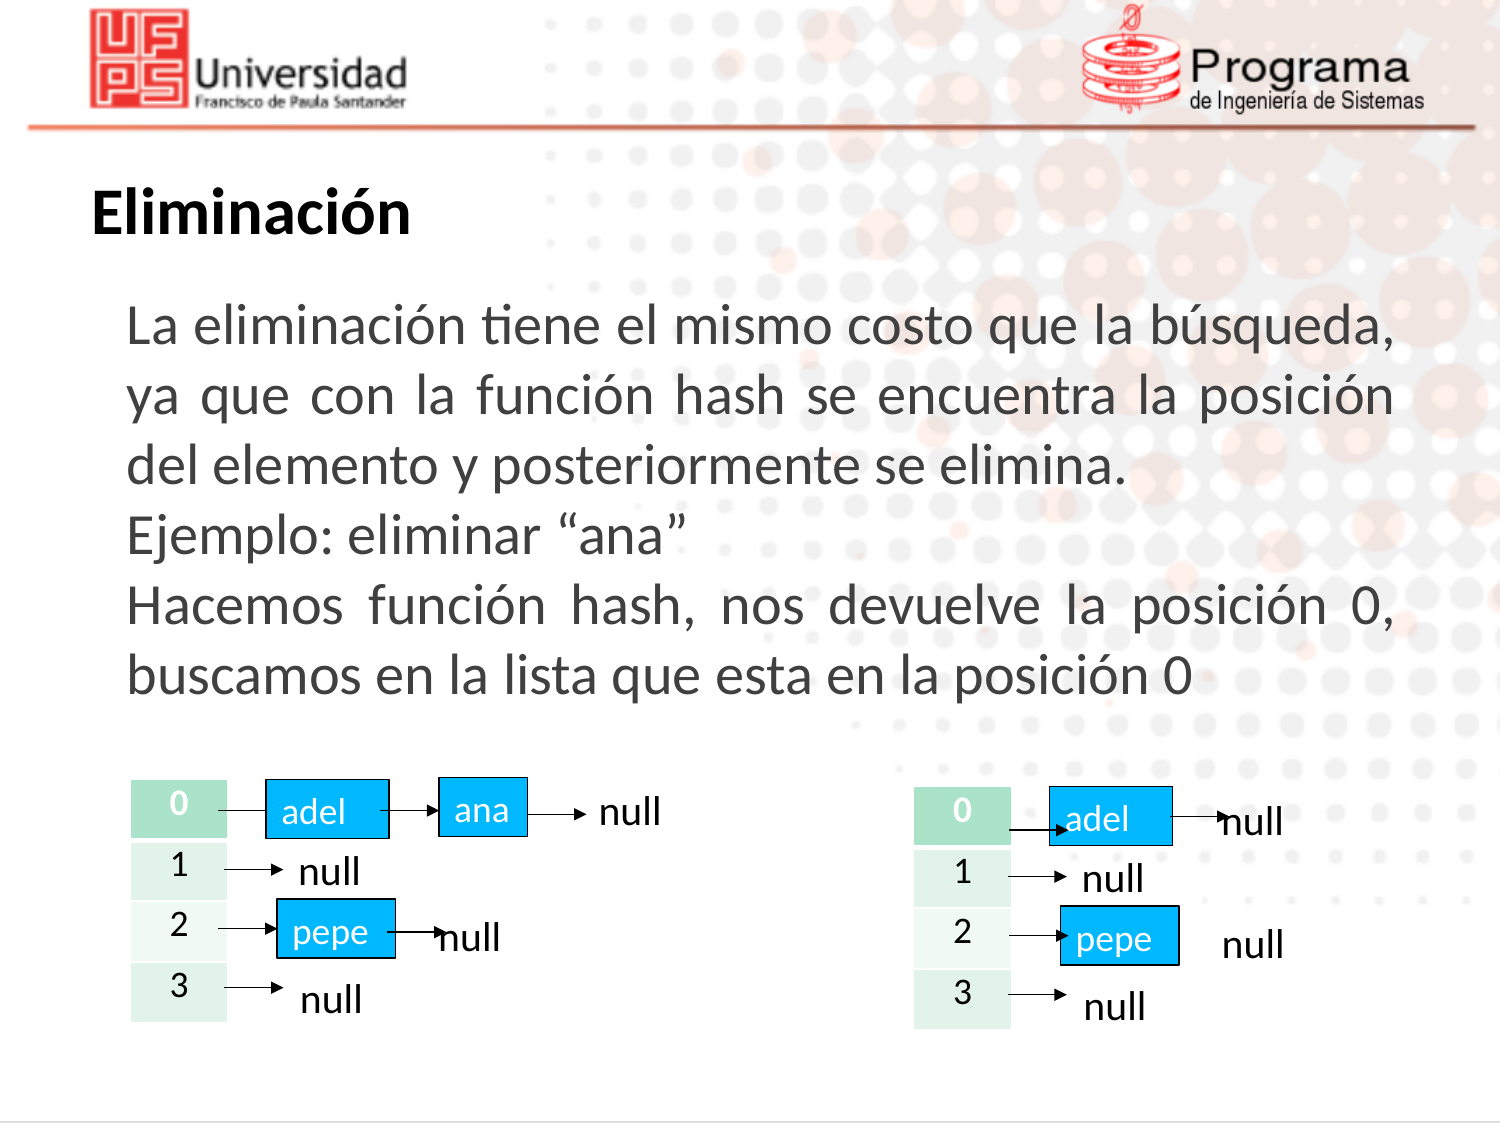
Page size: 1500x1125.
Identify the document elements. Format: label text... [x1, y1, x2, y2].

text_box Eliminación [76, 160, 1447, 256]
text_box [454, 30, 1471, 114]
text_box null [583, 776, 688, 842]
text_box adel [1049, 786, 1173, 846]
text_box null [1068, 971, 1173, 1037]
table_cell 1 [914, 850, 1011, 907]
text_box La eliminación tiene el mismo costo que la búsqueda, ya que con la función hash se encuentra la posición del elemento y posteriormente se elimina. Ejemplo: eliminar “ana” Hacemos función hash, nos devuelve la posición 0, buscamos en la lista que esta en la posición 0 [112, 278, 1412, 1071]
table_cell 2 [914, 909, 1011, 968]
text_box null [1066, 846, 1171, 909]
text_box null [1206, 909, 1311, 975]
table_header 0 [914, 787, 1011, 845]
table_cell 1 [131, 843, 227, 900]
text_box null [284, 964, 389, 1030]
text_box pepe [1060, 906, 1180, 966]
table_cell 2 [131, 902, 227, 961]
text_box null [423, 902, 528, 968]
table_header 0 [131, 780, 227, 838]
table_cell 3 [914, 970, 1011, 1029]
text_box pepe [277, 899, 396, 959]
text_box null [1206, 786, 1311, 852]
text_box null [283, 839, 388, 902]
picture [0, 0, 1500, 1125]
text_box ana [439, 777, 528, 837]
text_box adel [266, 779, 389, 839]
table_cell 3 [131, 963, 227, 1022]
